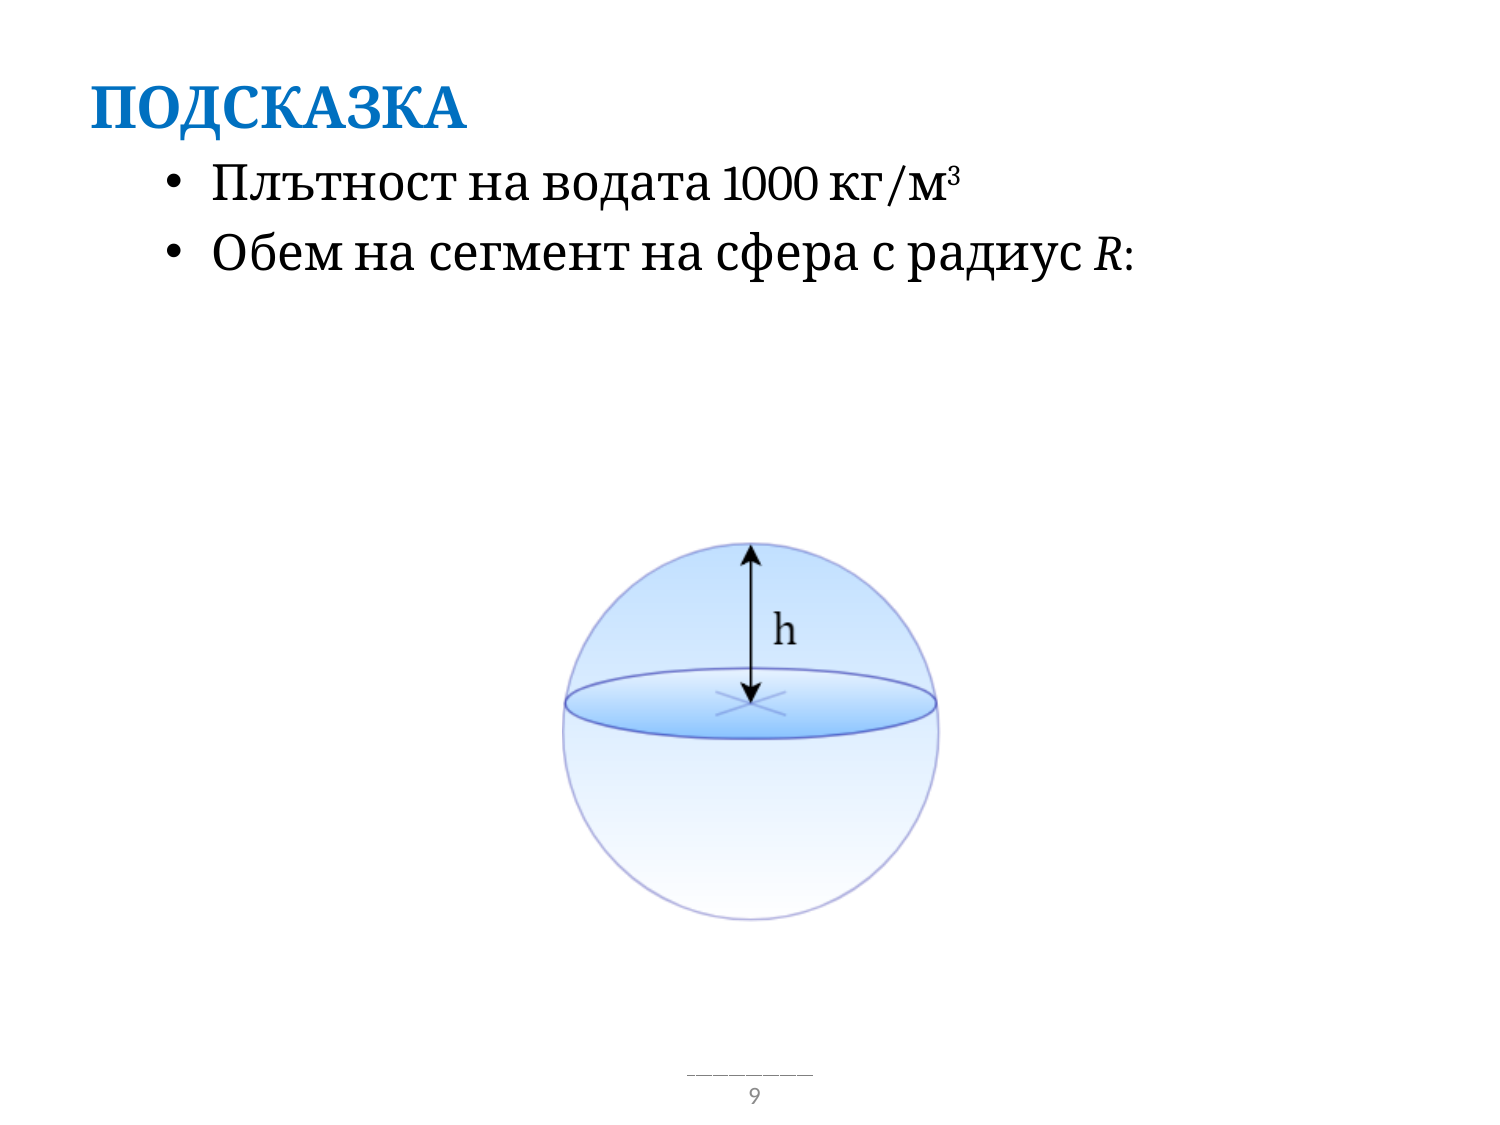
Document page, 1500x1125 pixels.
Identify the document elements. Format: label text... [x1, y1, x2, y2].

picture [562, 524, 941, 922]
slide_number 9 [579, 1065, 930, 1125]
